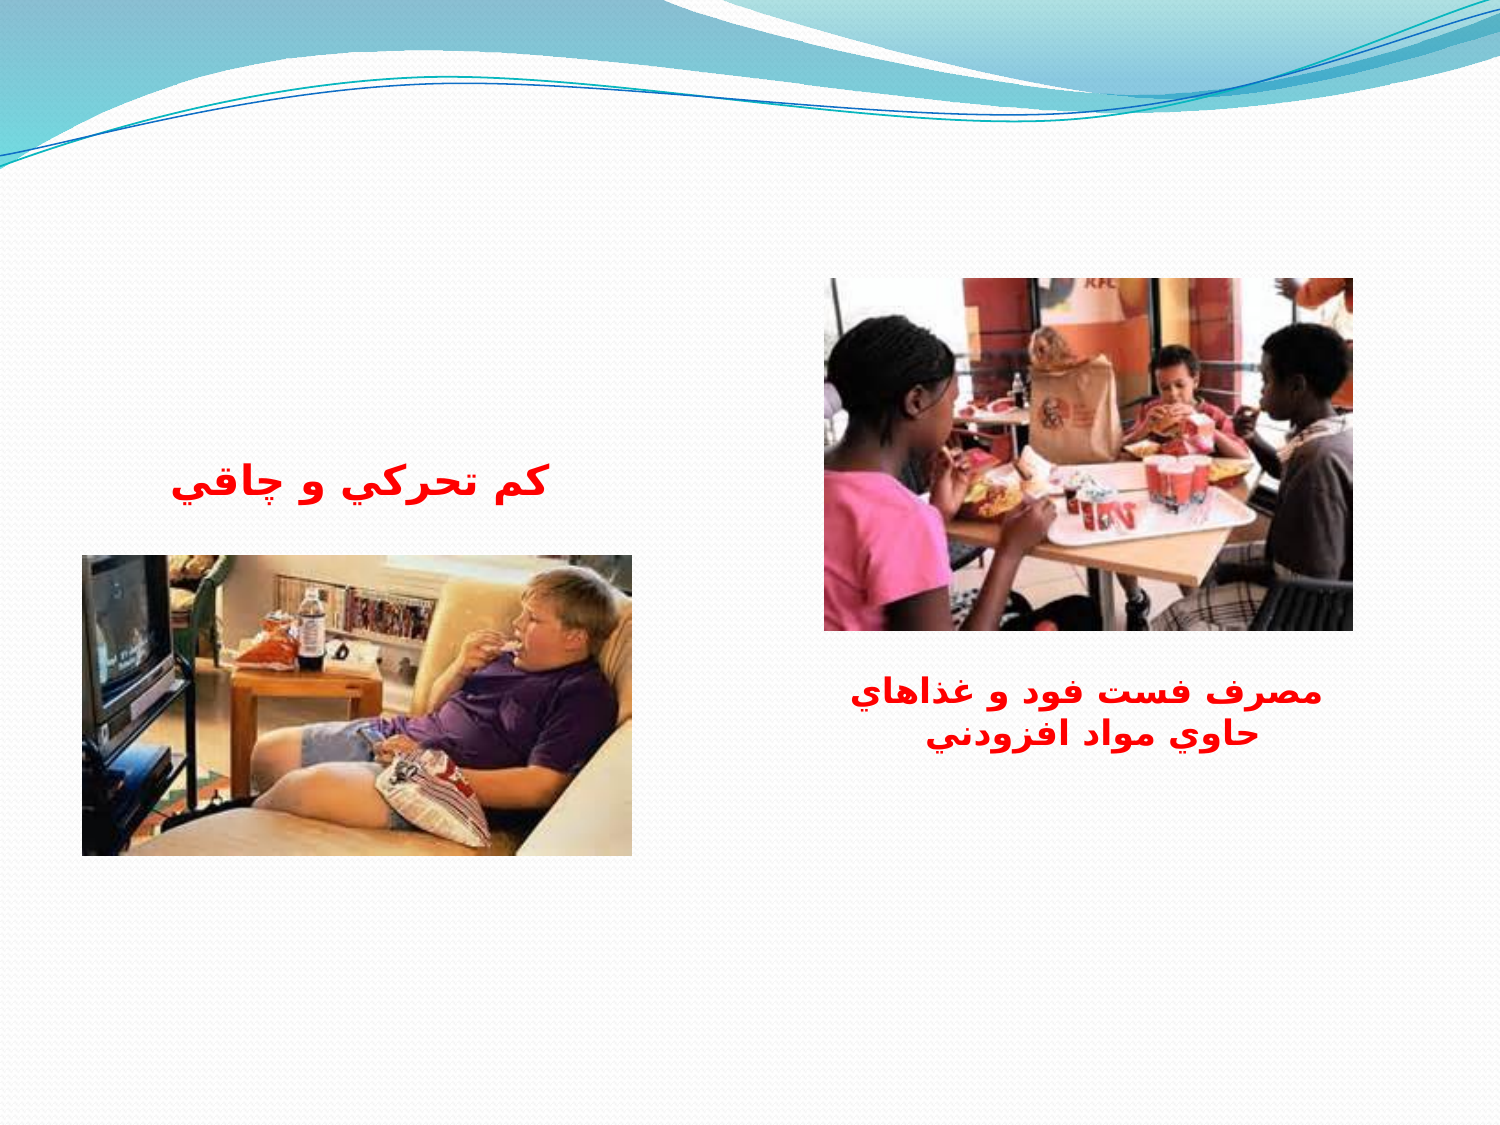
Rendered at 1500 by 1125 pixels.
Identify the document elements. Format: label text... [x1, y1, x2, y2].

list كم تحركي و چاقي [53, 430, 668, 528]
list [81, 554, 633, 856]
list مصرف فست فود و غذاهاي حاوي مواد افزودني [820, 656, 1353, 765]
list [824, 278, 1353, 631]
